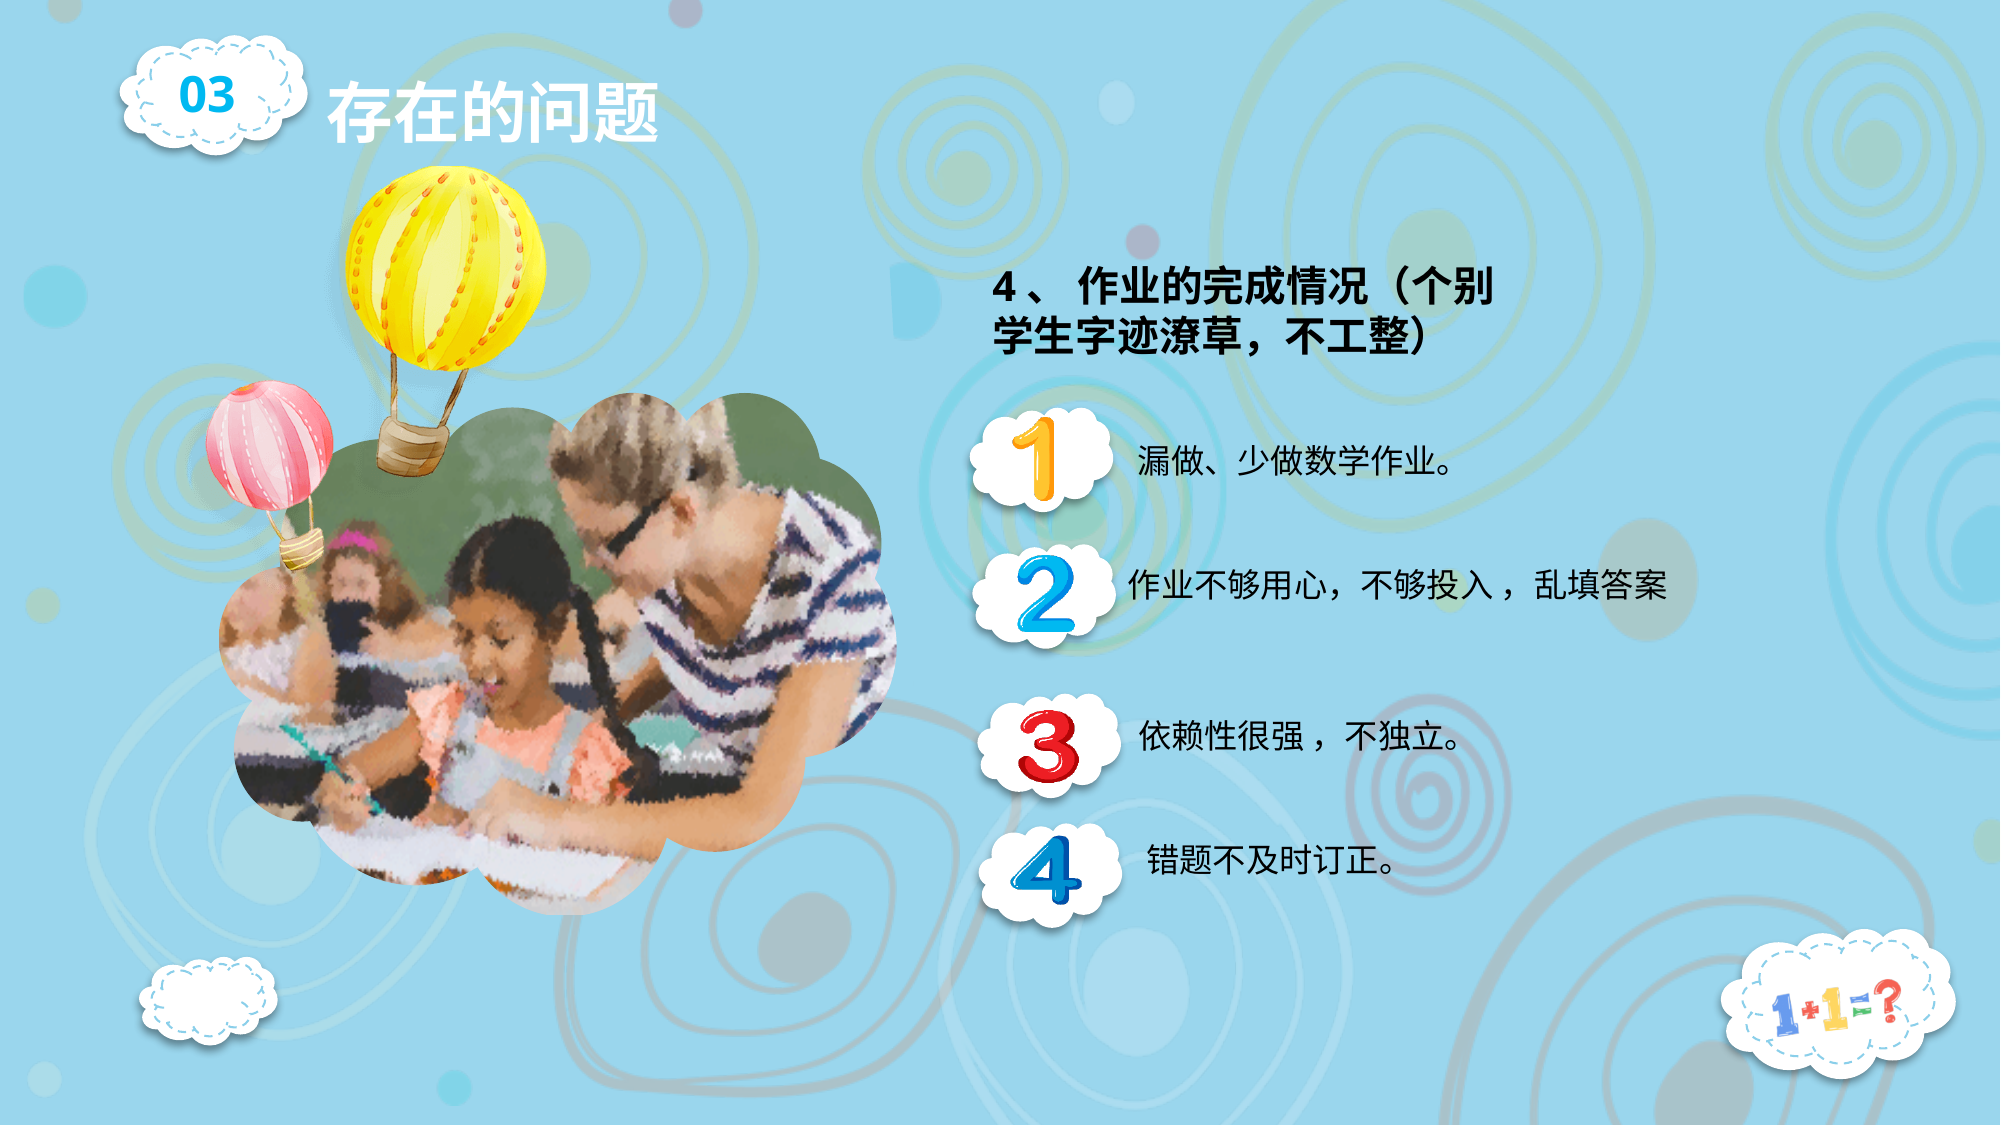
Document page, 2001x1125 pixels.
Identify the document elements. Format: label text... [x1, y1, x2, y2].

text_box 作业不够用心，不够投入 ，乱填答案 [1116, 556, 1973, 612]
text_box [978, 823, 1123, 928]
text_box 漏做、少做数学作业。 [1123, 433, 1669, 488]
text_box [969, 407, 1114, 512]
text_box 依赖性很强 ，不独立。 [1123, 707, 1683, 763]
text_box 错题不及时订正。 [1131, 832, 1592, 887]
text_box 存在的问题 [311, 63, 835, 158]
picture [188, 84, 197, 106]
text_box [972, 543, 1116, 649]
text_box 4、 作业的完成情况（个别学生字迹潦草，不工整） [977, 252, 1539, 368]
picture [119, 84, 897, 915]
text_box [139, 956, 278, 1046]
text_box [977, 693, 1121, 798]
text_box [1721, 928, 1956, 1079]
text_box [119, 34, 308, 84]
